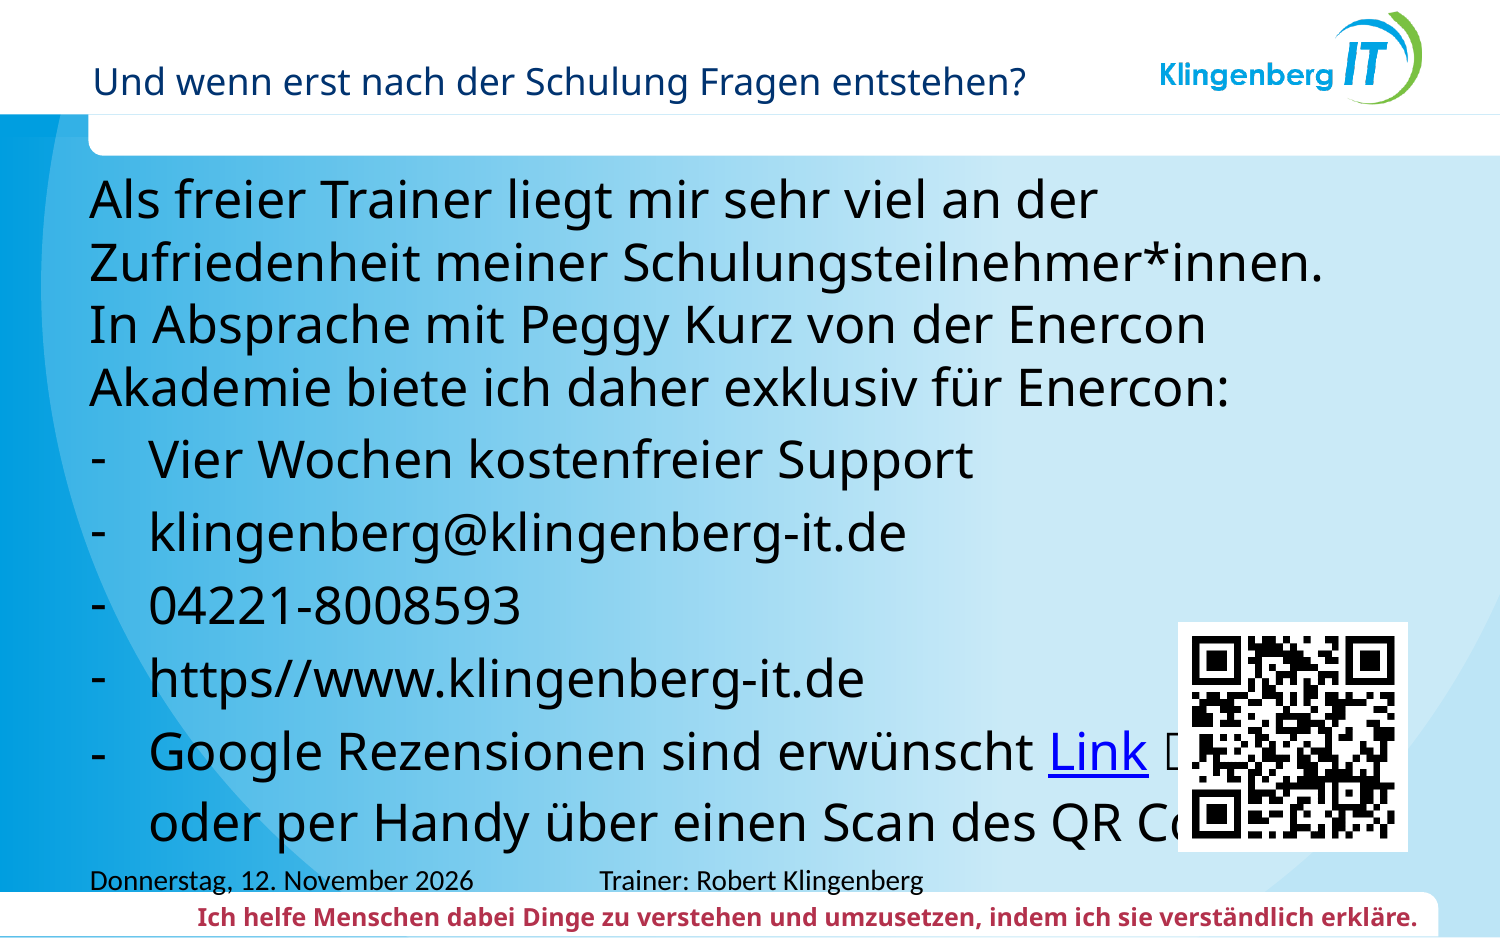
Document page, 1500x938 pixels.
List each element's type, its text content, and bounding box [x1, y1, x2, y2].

list Als freier Trainer liegt mir sehr viel an der Zufriedenheit meiner Schulungsteilnehmer*innen. In Absprache mit Peggy Kurz von der Enercon Akademie biete ich daher exklusiv für Enercon: Vier Wochen kostenfreier Support klingenberg@klingenberg-it.de 04221-8008593 https//www.klingenberg-it.de Google Rezensionen sind erwünscht Link  oder per Handy über einen Scan des QR Codes [75, 159, 1412, 854]
footer Trainer: Robert Klingenberg [584, 854, 988, 917]
picture [1151, 0, 1430, 119]
title Und wenn erst nach der Schulung Fragen entstehen? [76, 51, 1179, 111]
picture [1178, 622, 1408, 852]
slide_number Freitag, 3. Mai 2024 [75, 853, 561, 917]
